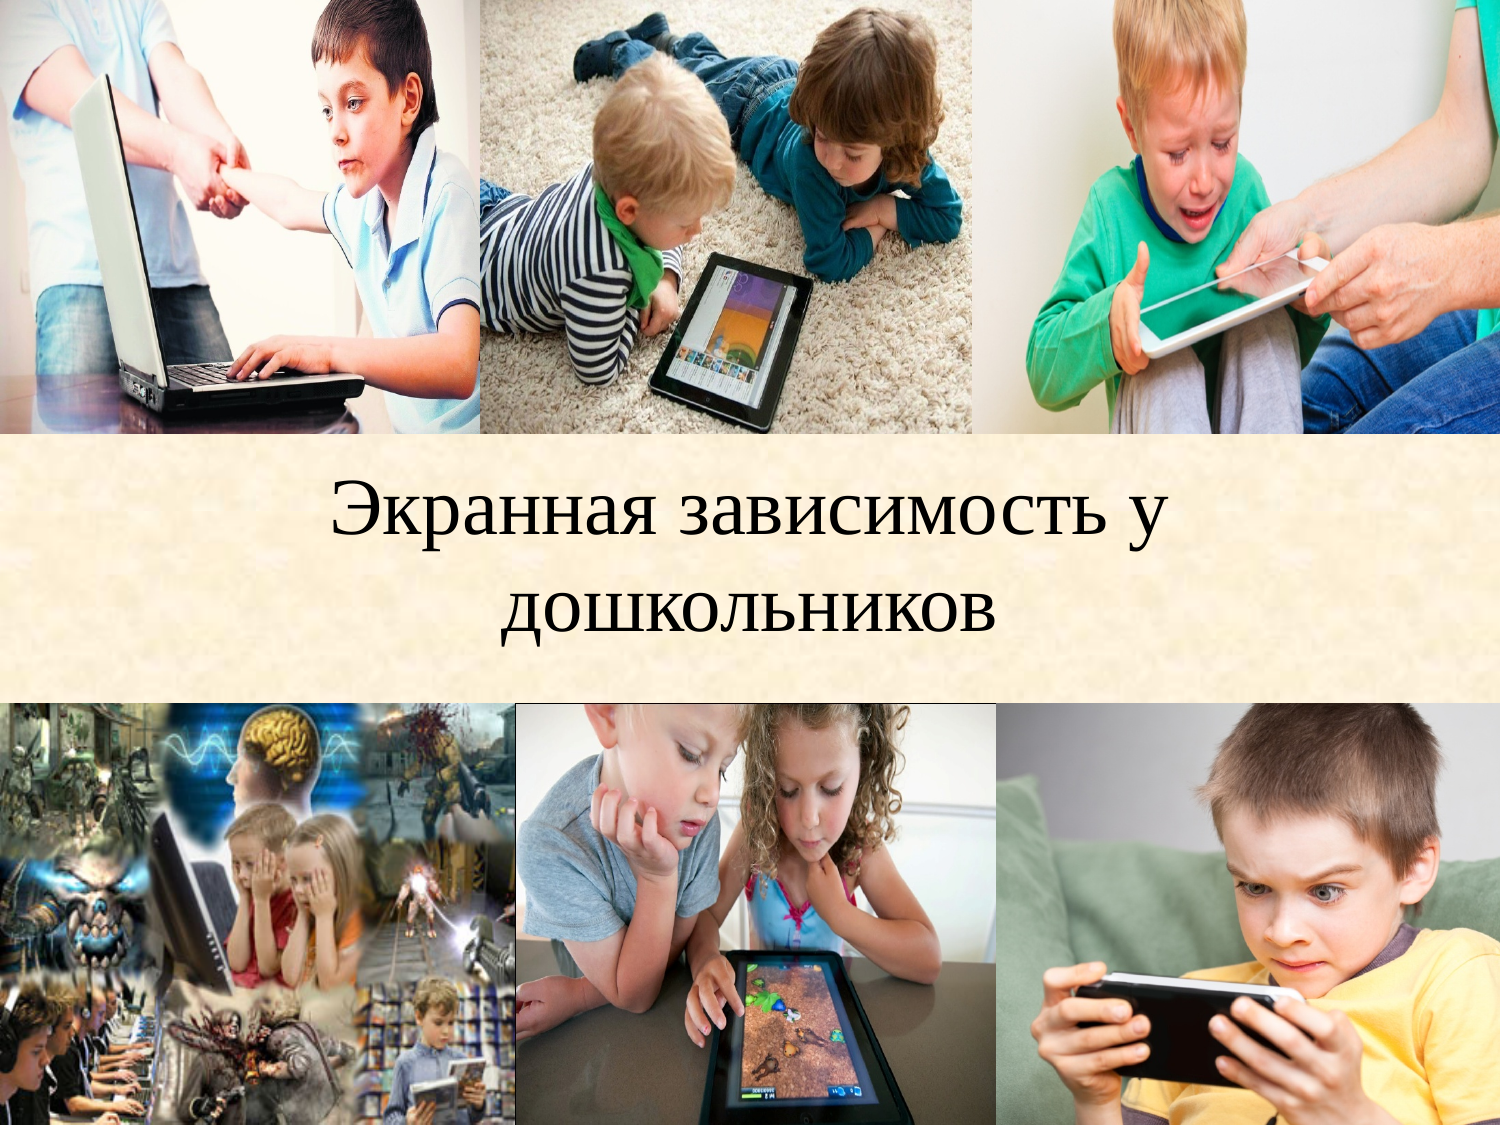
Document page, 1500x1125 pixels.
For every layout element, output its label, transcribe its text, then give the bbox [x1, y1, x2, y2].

picture [0, 0, 1500, 1125]
title Экранная зависимость у дошкольников [112, 445, 1388, 657]
